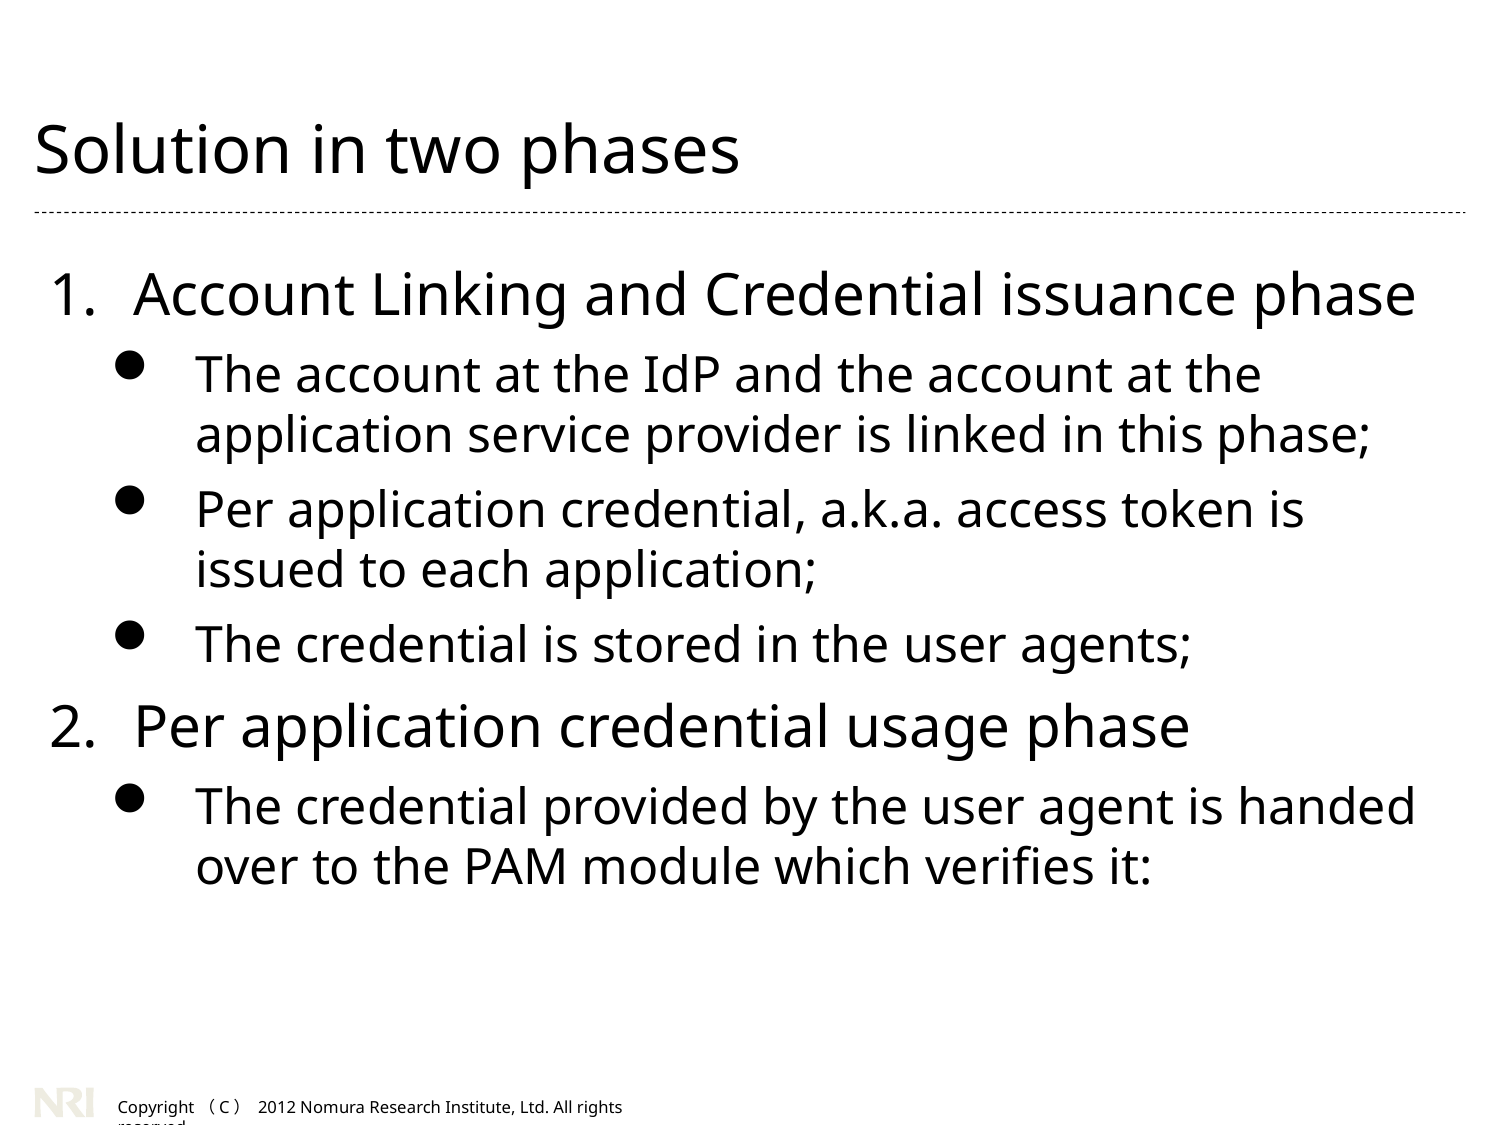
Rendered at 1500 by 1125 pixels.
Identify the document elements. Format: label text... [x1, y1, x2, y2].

list Account Linking and Credential issuance phase The account at the IdP and the account at the application service provider is linked in this phase; Per application credential, a.k.a. access token is issued to each application; The credential is stored in the user agents; Per application credential usage phase The credential provided by the user agent is handed over to the PAM module which verifies it: [34, 249, 1466, 1076]
title Solution in two phases [34, 37, 1466, 195]
